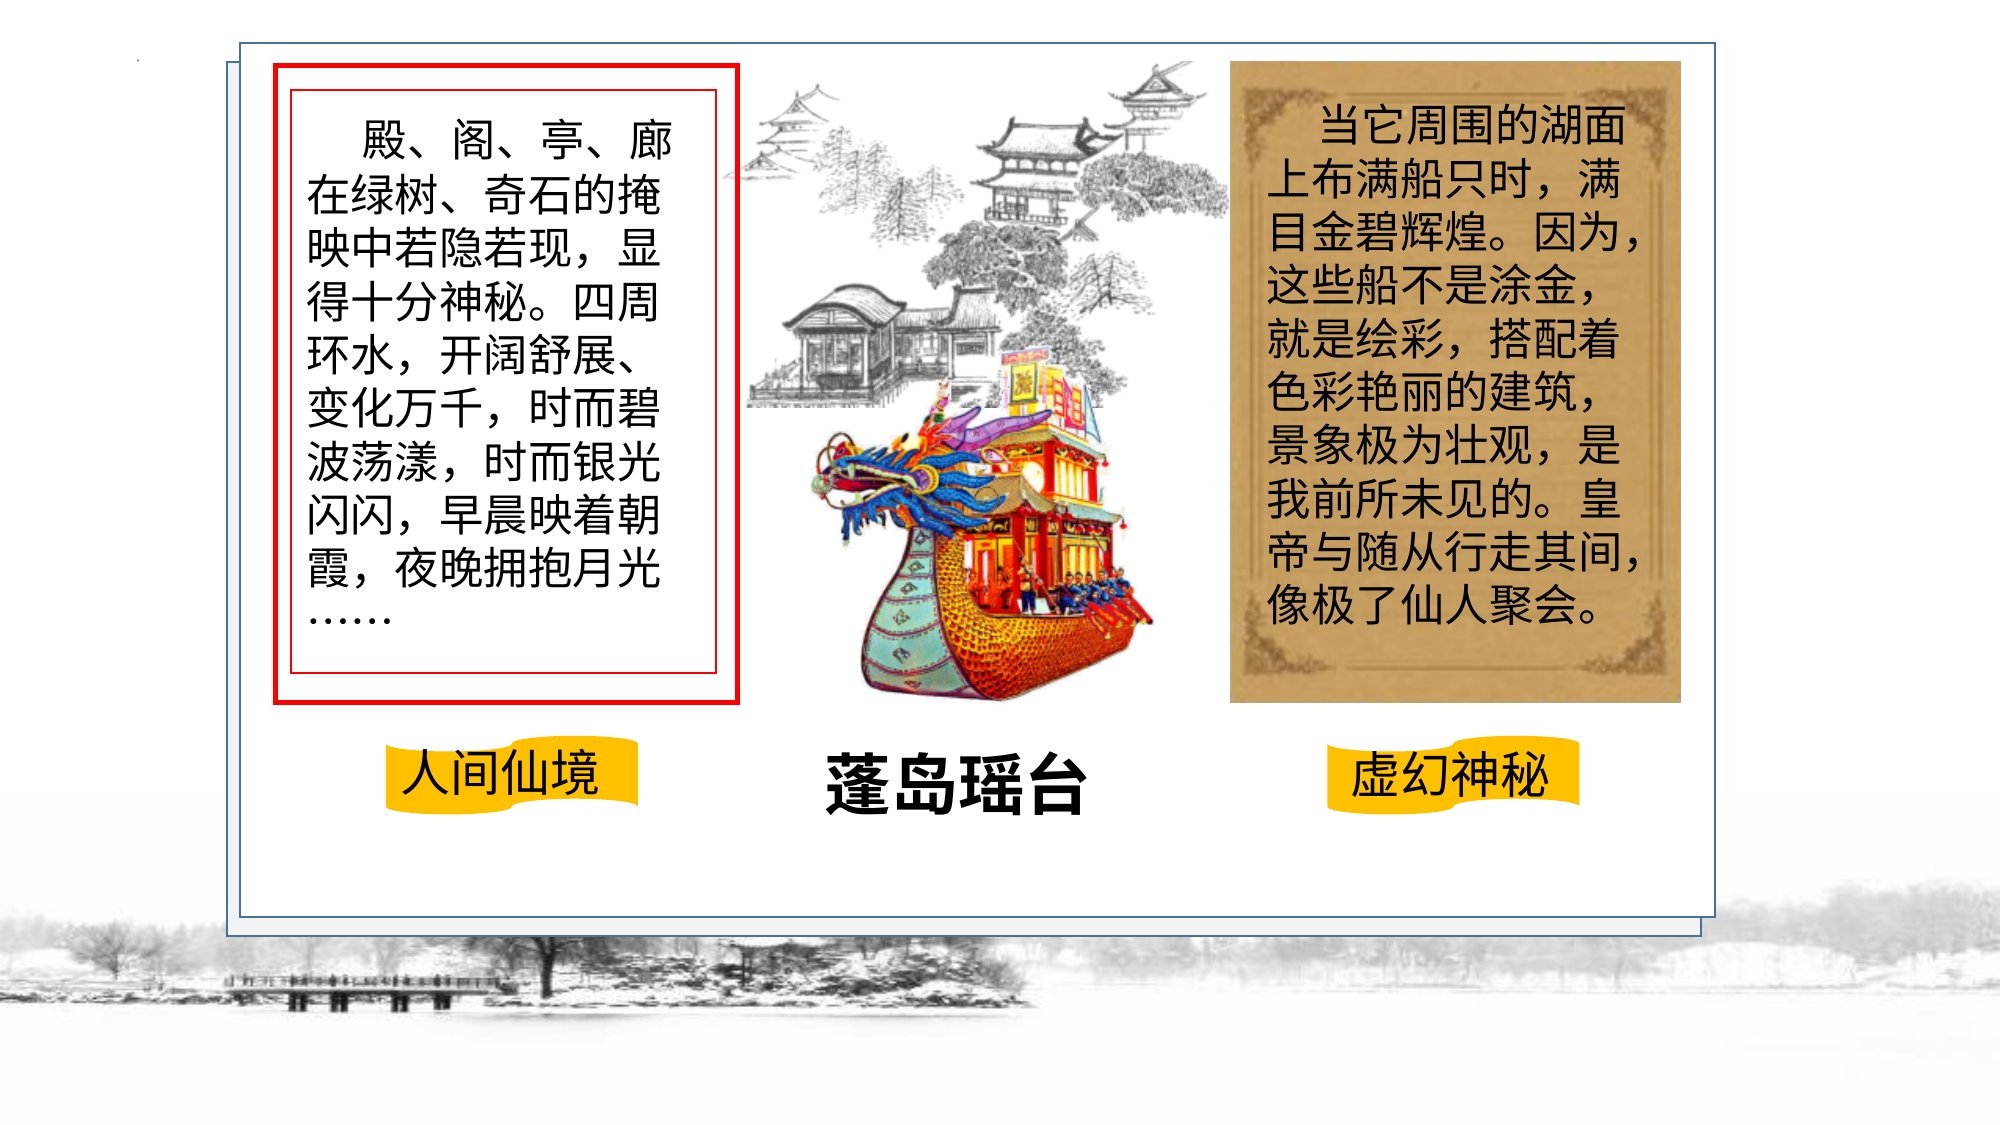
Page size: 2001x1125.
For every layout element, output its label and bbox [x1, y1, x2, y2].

text_box [226, 43, 1715, 936]
picture [1230, 61, 1681, 703]
picture [0, 794, 2000, 1125]
picture [722, 61, 1229, 708]
